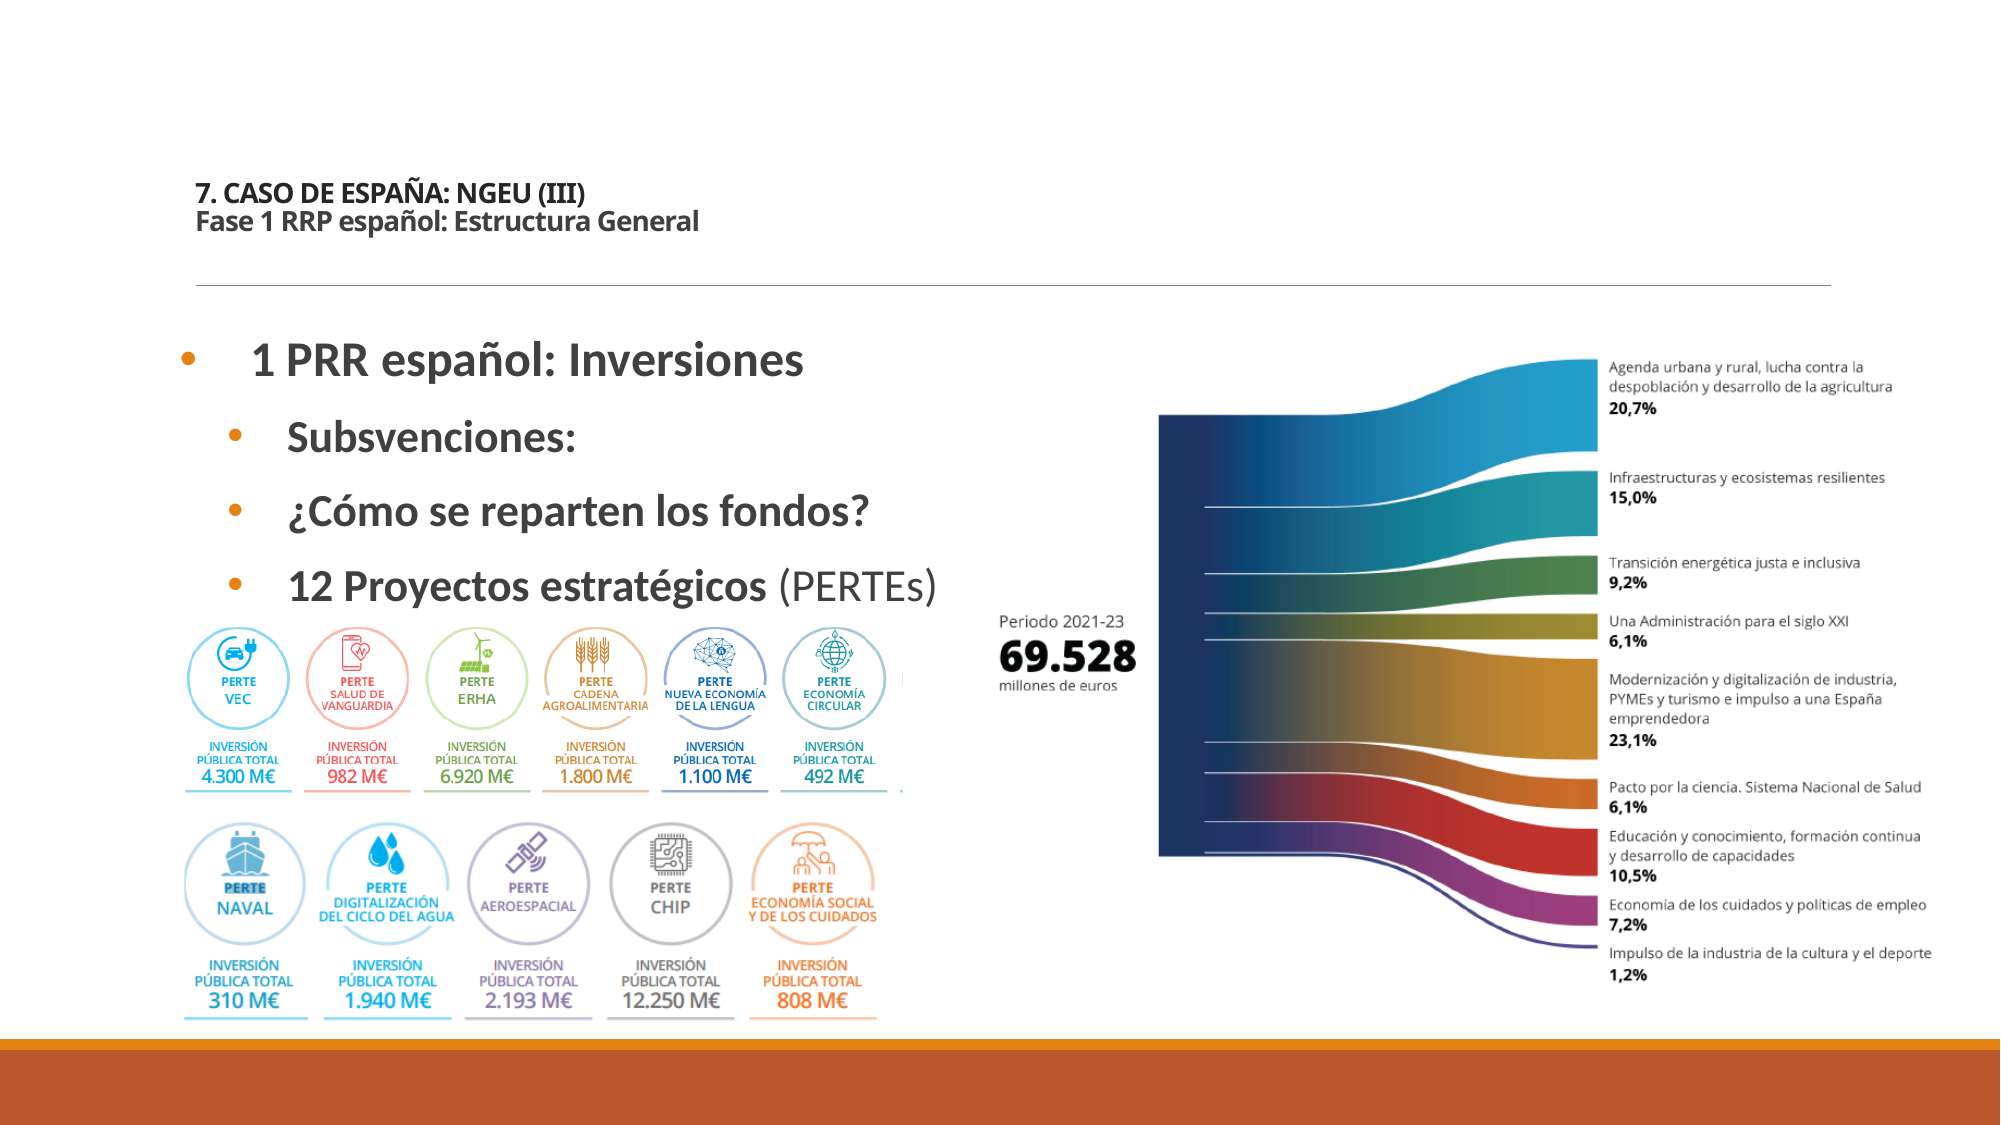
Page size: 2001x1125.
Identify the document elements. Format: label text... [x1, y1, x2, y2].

picture [183, 809, 918, 1026]
text_box 7. CASO DE ESPAÑA: NGEU (III) Fase 1 RRP español: Estructura General [180, 157, 1840, 274]
picture [169, 618, 904, 800]
picture [952, 337, 1959, 993]
text_box 1 PRR español: Inversiones Subsvenciones: ¿Cómo se reparten los fondos? 12 Proyectos estratégicos (PERTEs) [179, 326, 1830, 894]
